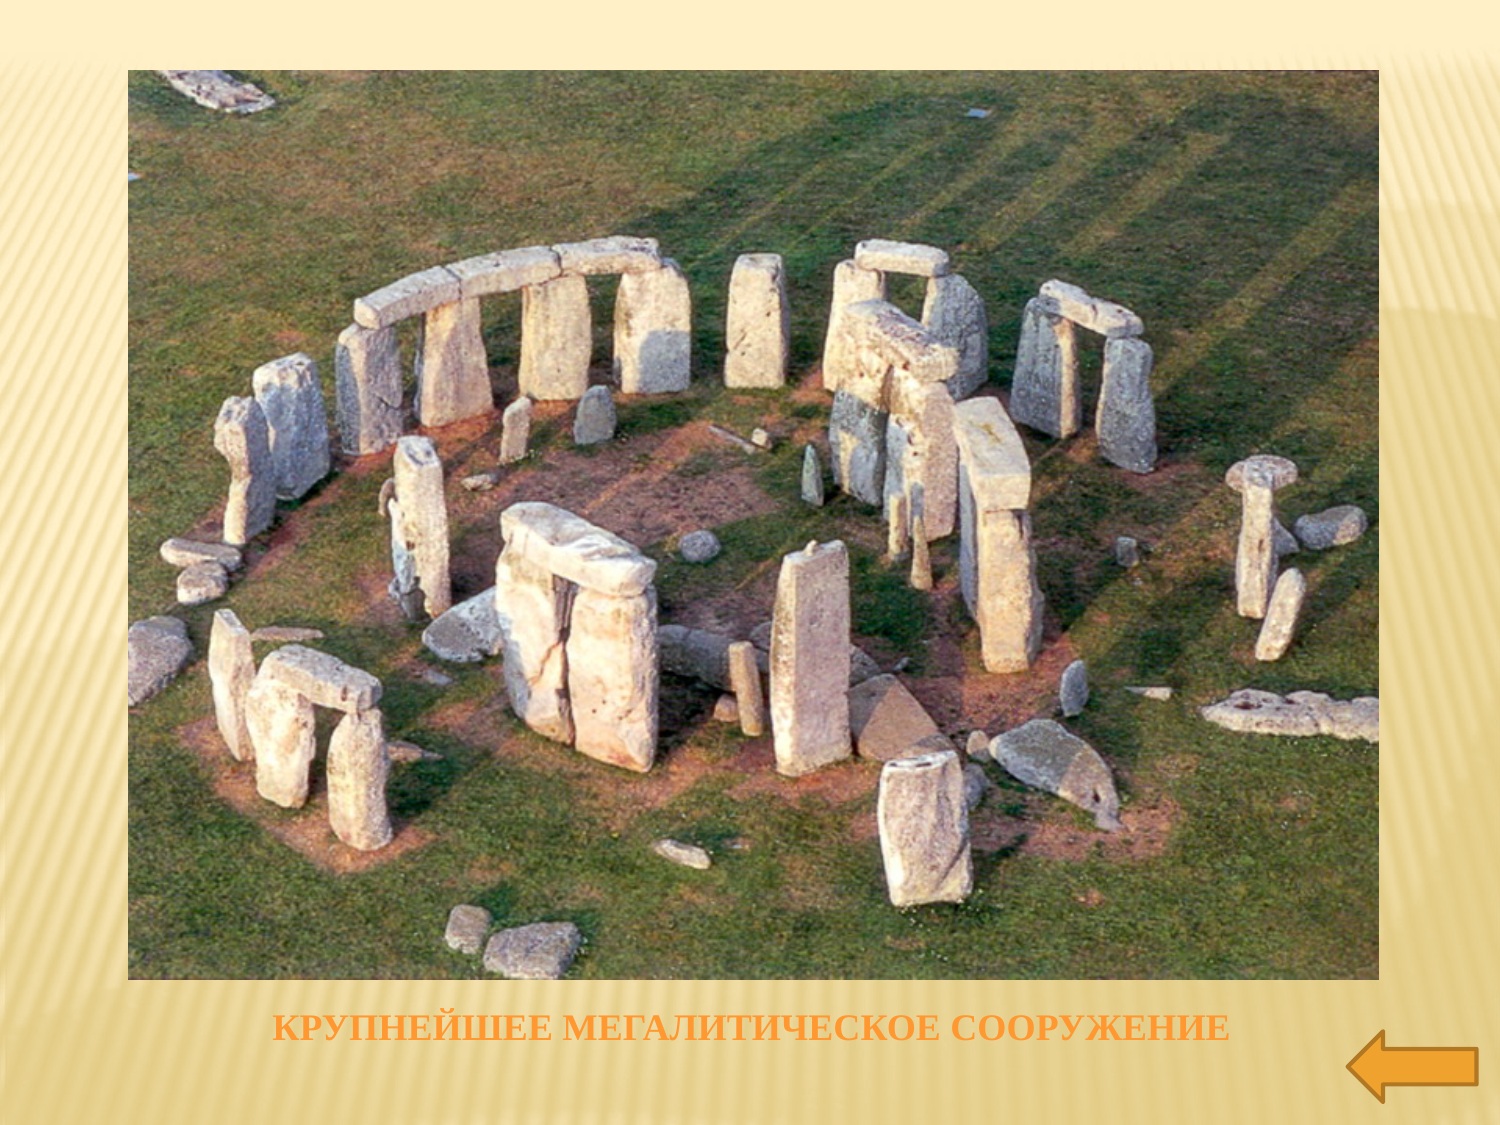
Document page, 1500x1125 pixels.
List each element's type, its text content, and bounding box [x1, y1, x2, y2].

text_box Крупнейшее мегалитическое сооружение [257, 996, 1430, 1056]
text_box [1345, 1029, 1479, 1105]
picture [128, 70, 1380, 980]
